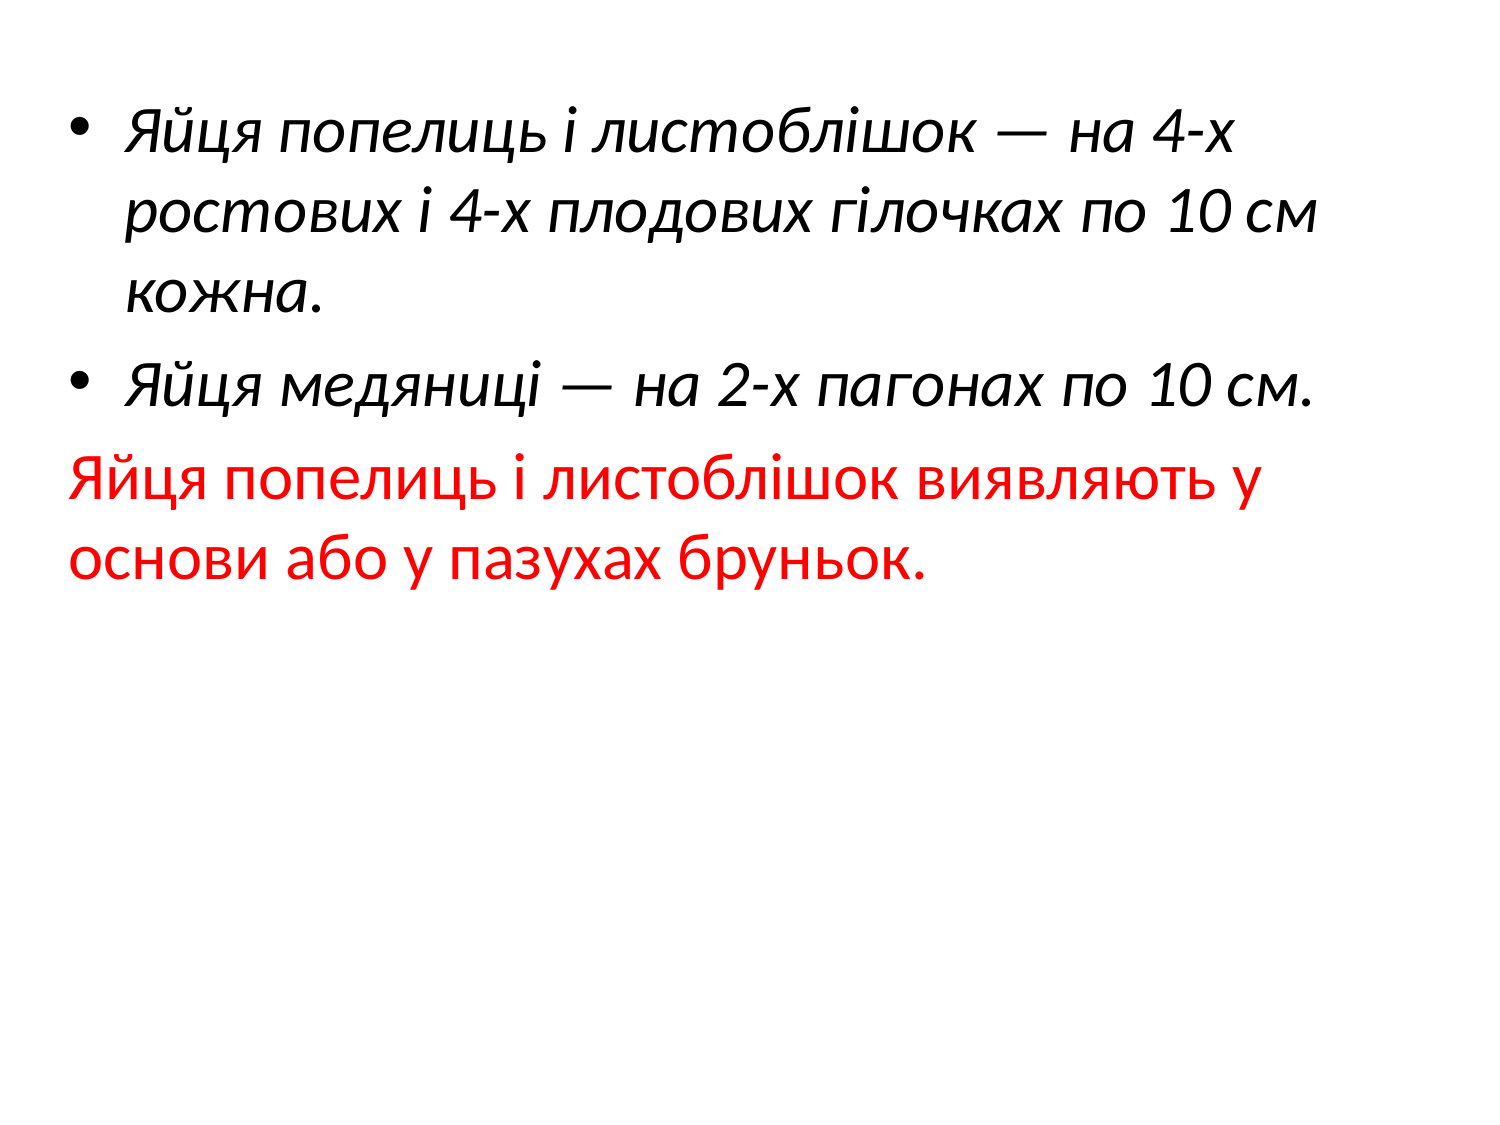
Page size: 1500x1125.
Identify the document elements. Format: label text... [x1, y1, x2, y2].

list Яйця попелиць і листоблішок — на 4-х ростових і 4-х плодових гілочках по 10 см кожна. Яйця медяниці — на 2-х пагонах по 10 см. Яйця попелиць і листоблішок виявляють у основи або у пазухах бруньок. [53, 78, 1404, 821]
